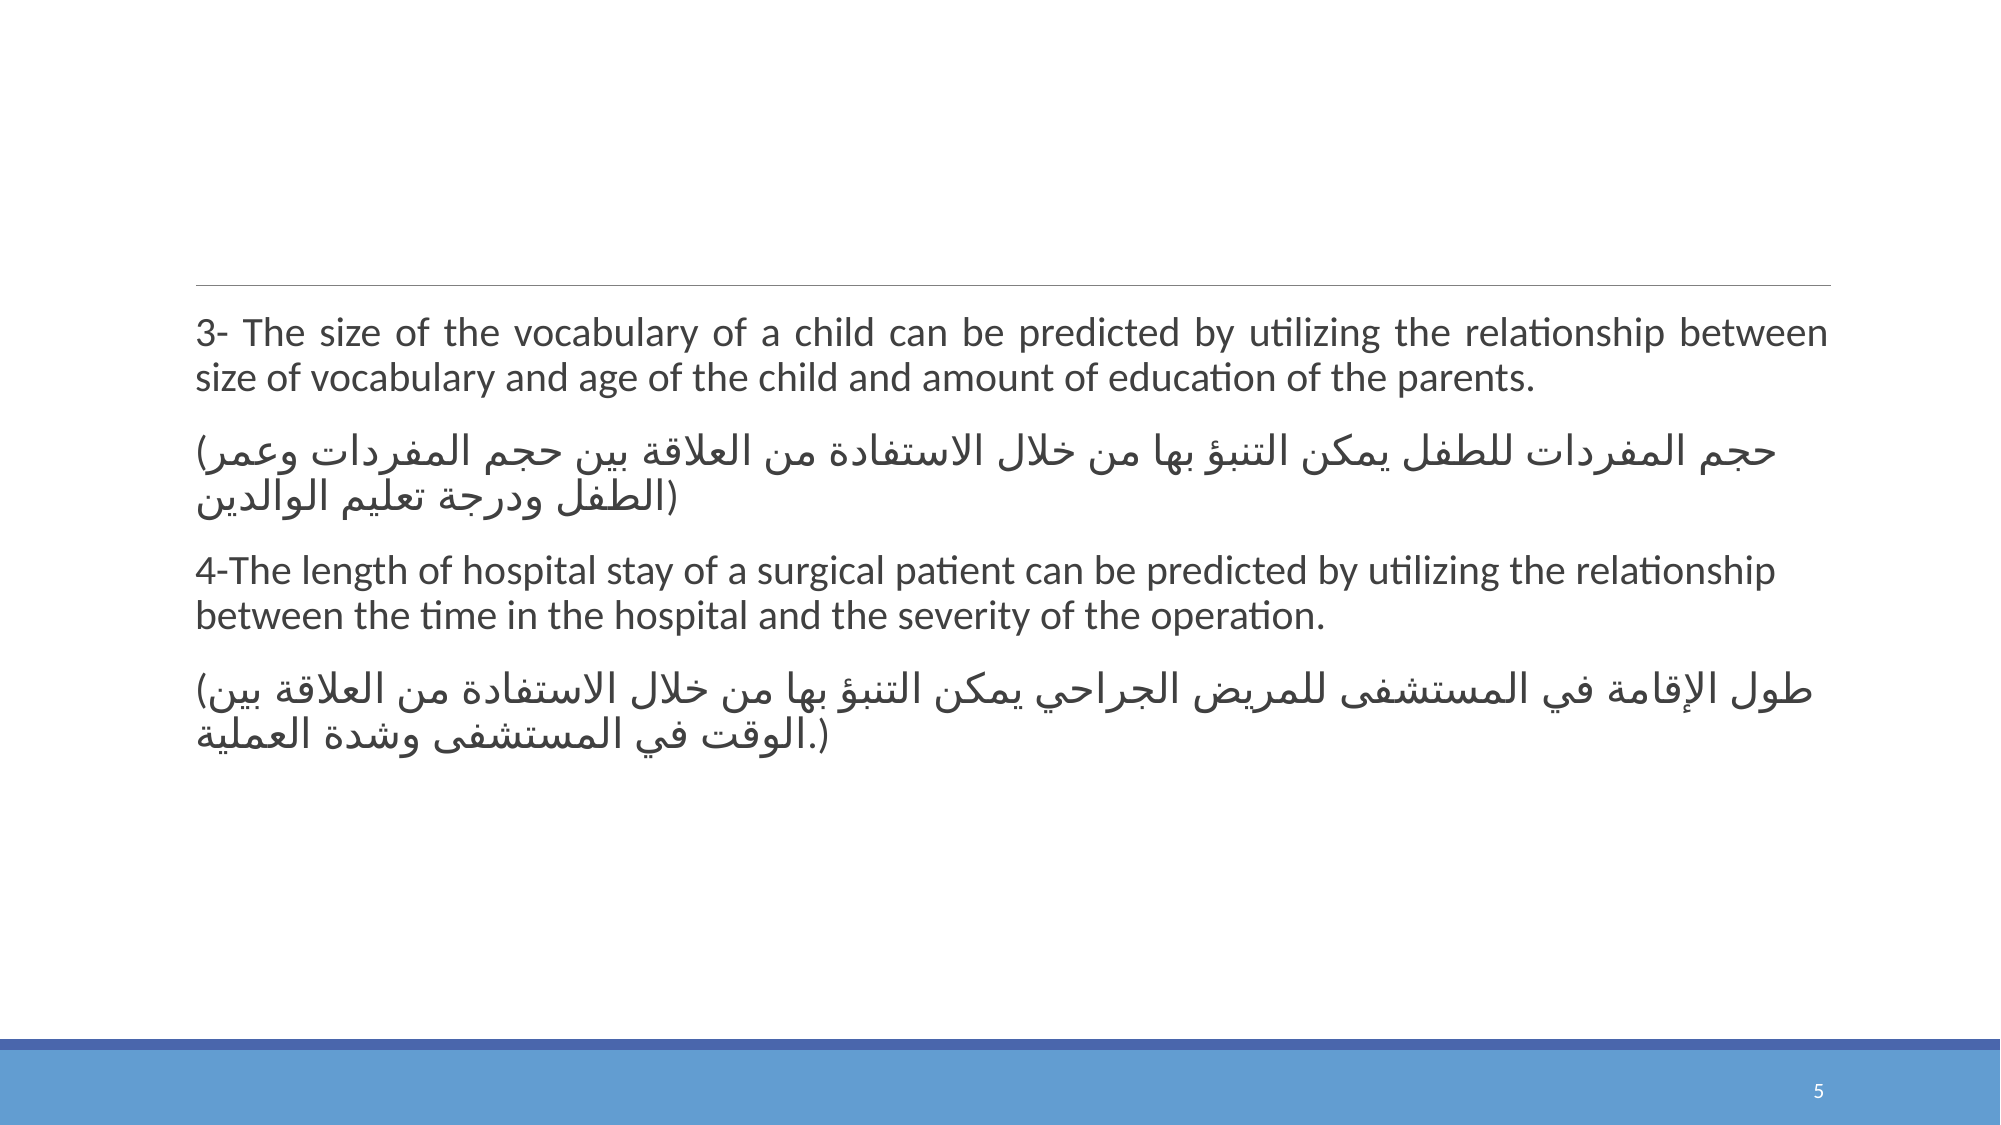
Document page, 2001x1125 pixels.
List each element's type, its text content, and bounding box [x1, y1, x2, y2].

slide_number 5 [1624, 1059, 1840, 1120]
list 3- The size of the vocabulary of a child can be predicted by utilizing the relationship between size of vocabulary and age of the child and amount of education of the parents. (حجم المفردات للطفل يمكن التنبؤ بها من خلال الاستفادة من العلاقة بين حجم المفردات وعمر الطفل ودرجة تعليم الوالدين) 4-The length of hospital stay of a surgical patient can be predicted by utilizing the relationship between the time in the hospital and the severity of the operation. (طول الإقامة في المستشفى للمريض الجراحي يمكن التنبؤ بها من خلال الاستفادة من العلاقة بين الوقت في المستشفى وشدة العملية.) [180, 302, 1830, 963]
